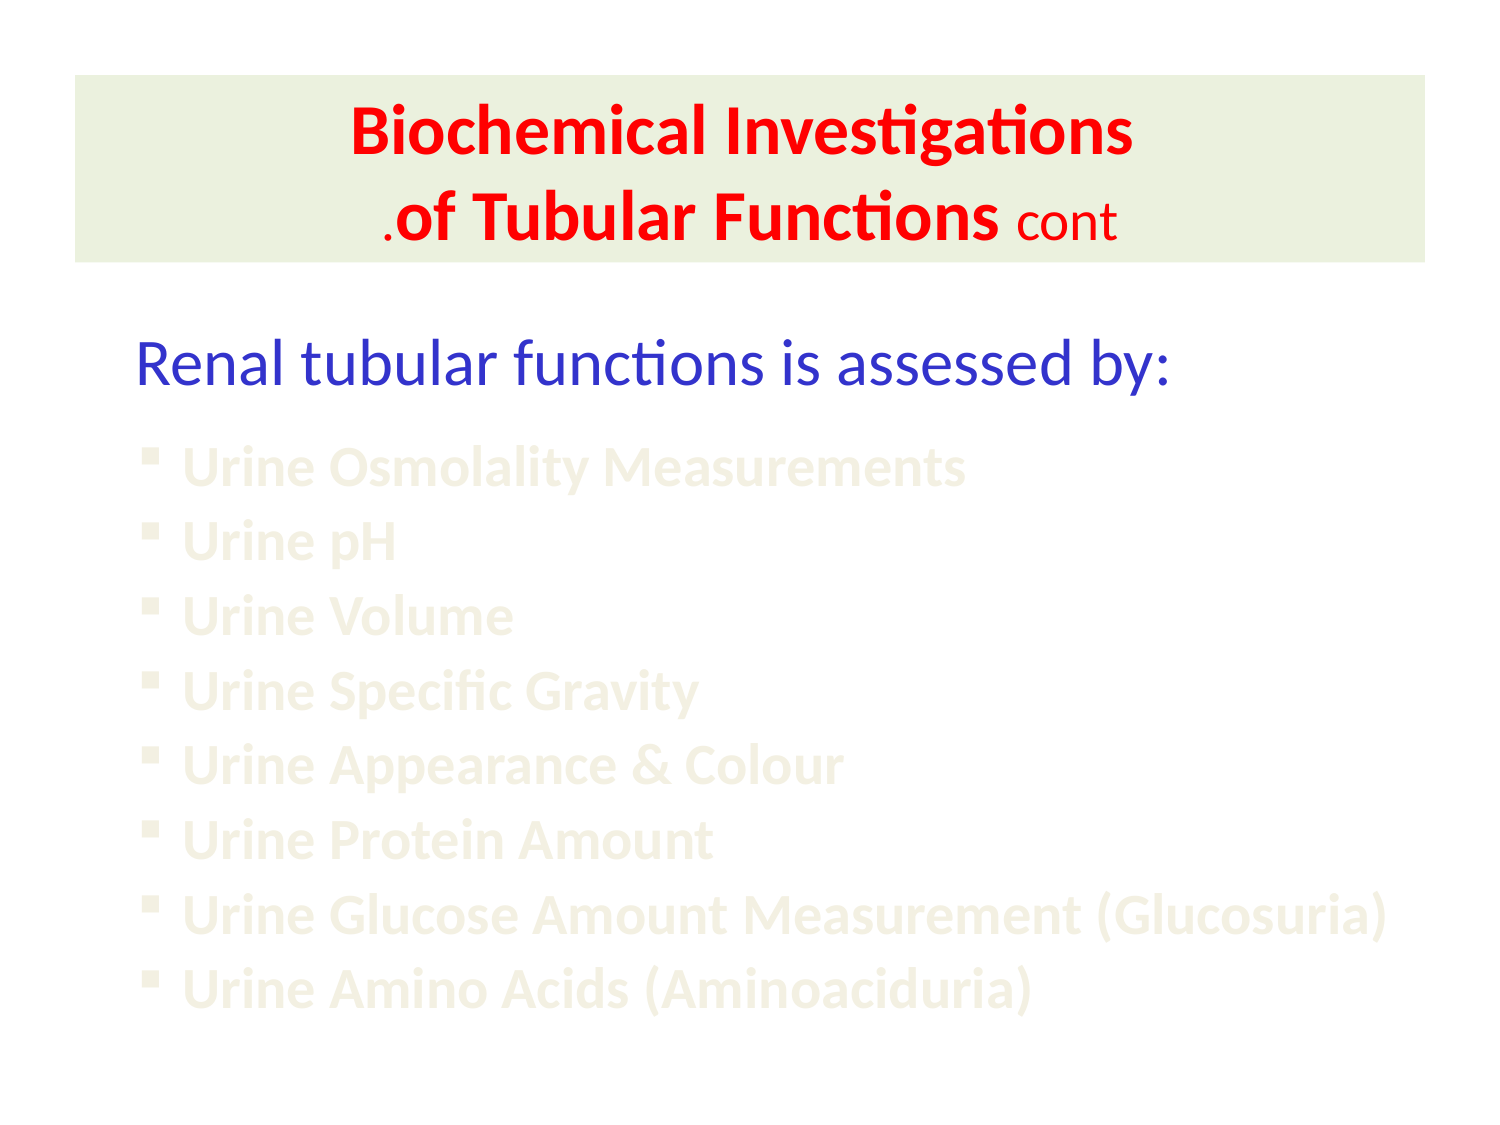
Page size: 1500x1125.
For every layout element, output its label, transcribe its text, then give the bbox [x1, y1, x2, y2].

list Renal tubular functions is assessed by: Urine Osmolality Measurements Urine pH Urine Volume Urine Specific Gravity Urine Appearance & Colour Urine Protein Amount Urine Glucose Amount Measurement (Glucosuria) Urine Amino Acids (Aminoaciduria) [62, 287, 1450, 1075]
title Biochemical Investigations of Tubular Functions cont. [75, 75, 1425, 263]
